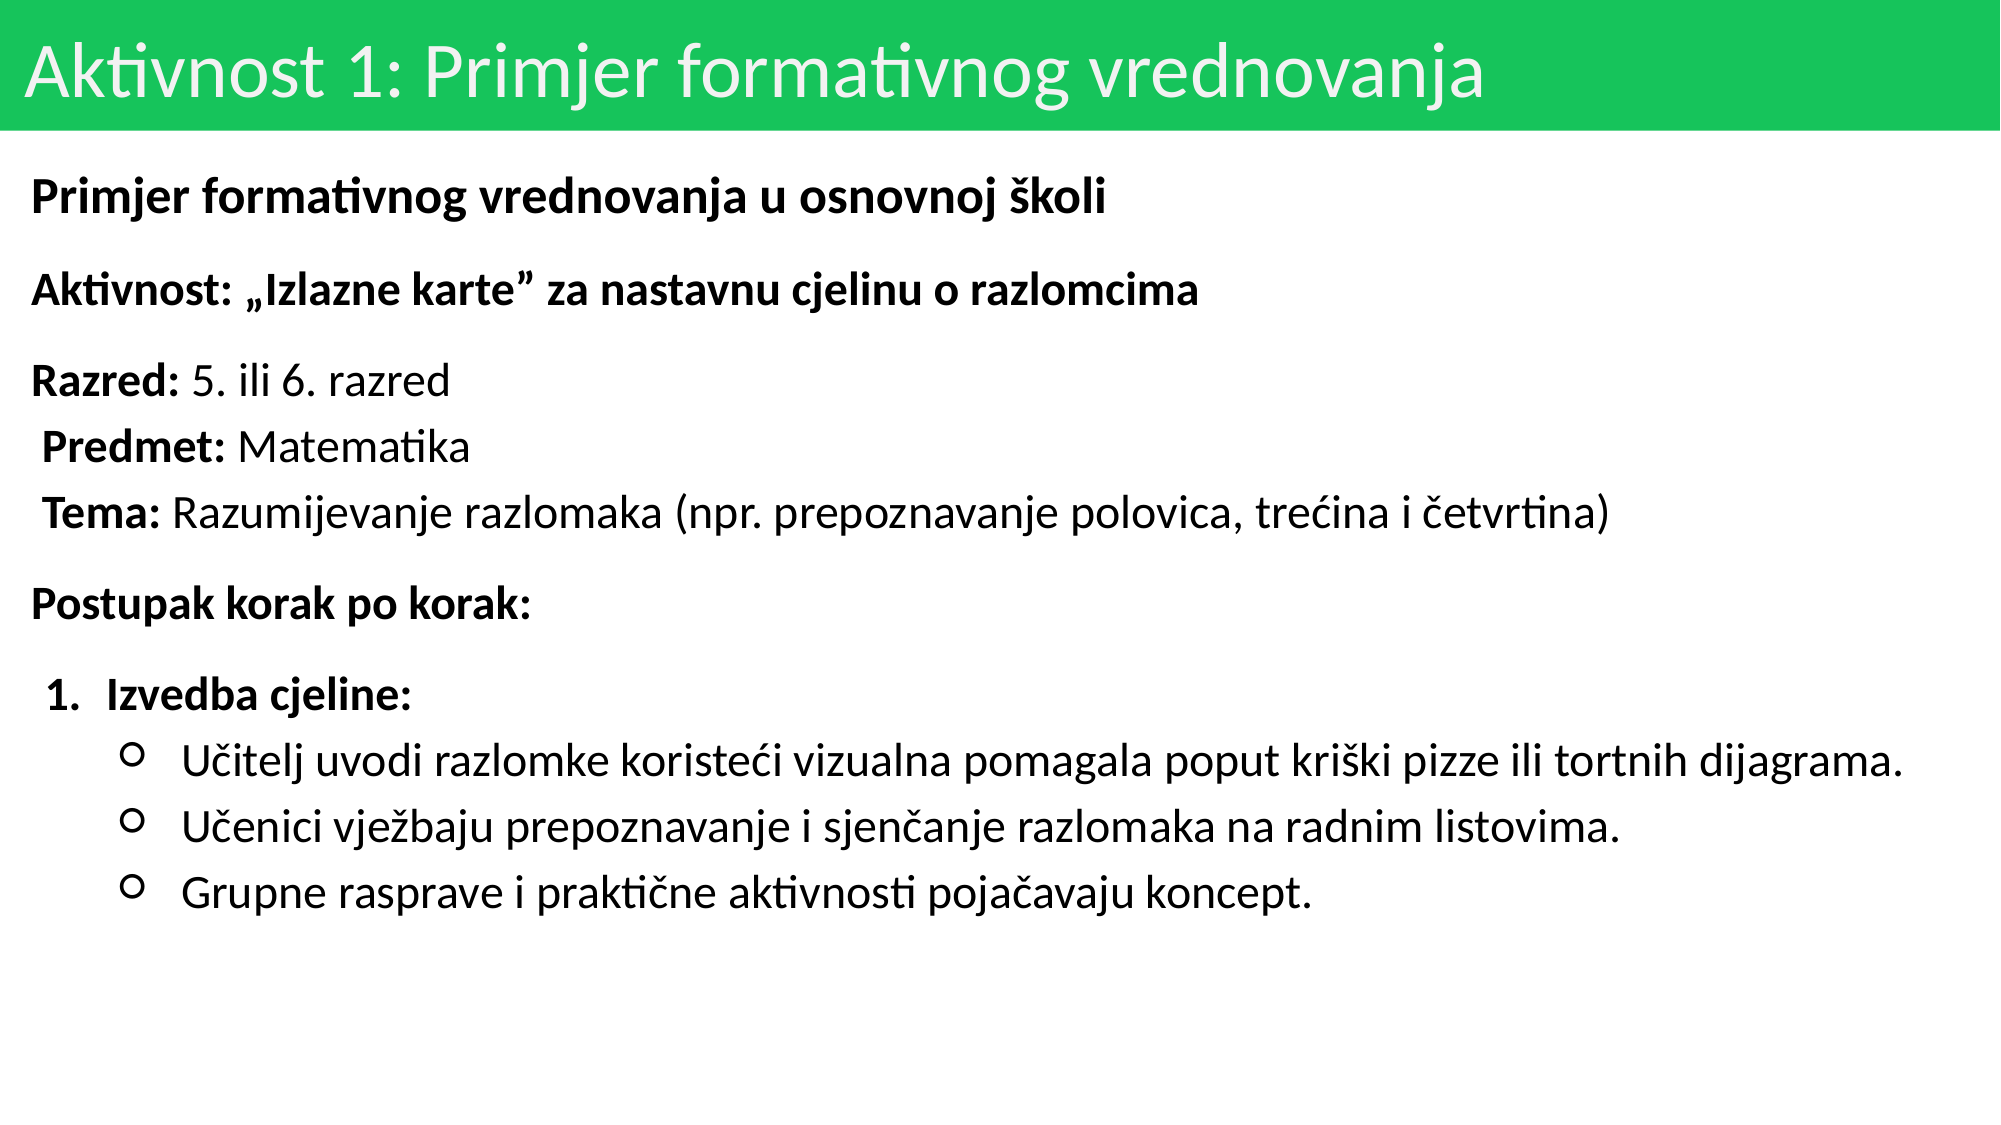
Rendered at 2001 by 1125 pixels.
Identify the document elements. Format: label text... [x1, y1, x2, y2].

title Aktivnost 1: Primjer formativnog vrednovanja [16, 13, 1976, 131]
list Primjer formativnog vrednovanja u osnovnoj školi Aktivnost: „Izlazne karte” za nastavnu cjelinu o razlomcima Razred: 5. ili 6. razred Predmet: Matematika Tema: Razumijevanje razlomaka (npr. prepoznavanje polovica, trećina i četvrtina) Postupak korak po korak: Izvedba cjeline: Učitelj uvodi razlomke koristeći vizualna pomagala poput kriški pizze ili tortnih dijagrama. Učenici vježbaju prepoznavanje i sjenčanje razlomaka na radnim listovima. Grupne rasprave i praktične aktivnosti pojačavaju koncept. [16, 144, 1976, 1108]
